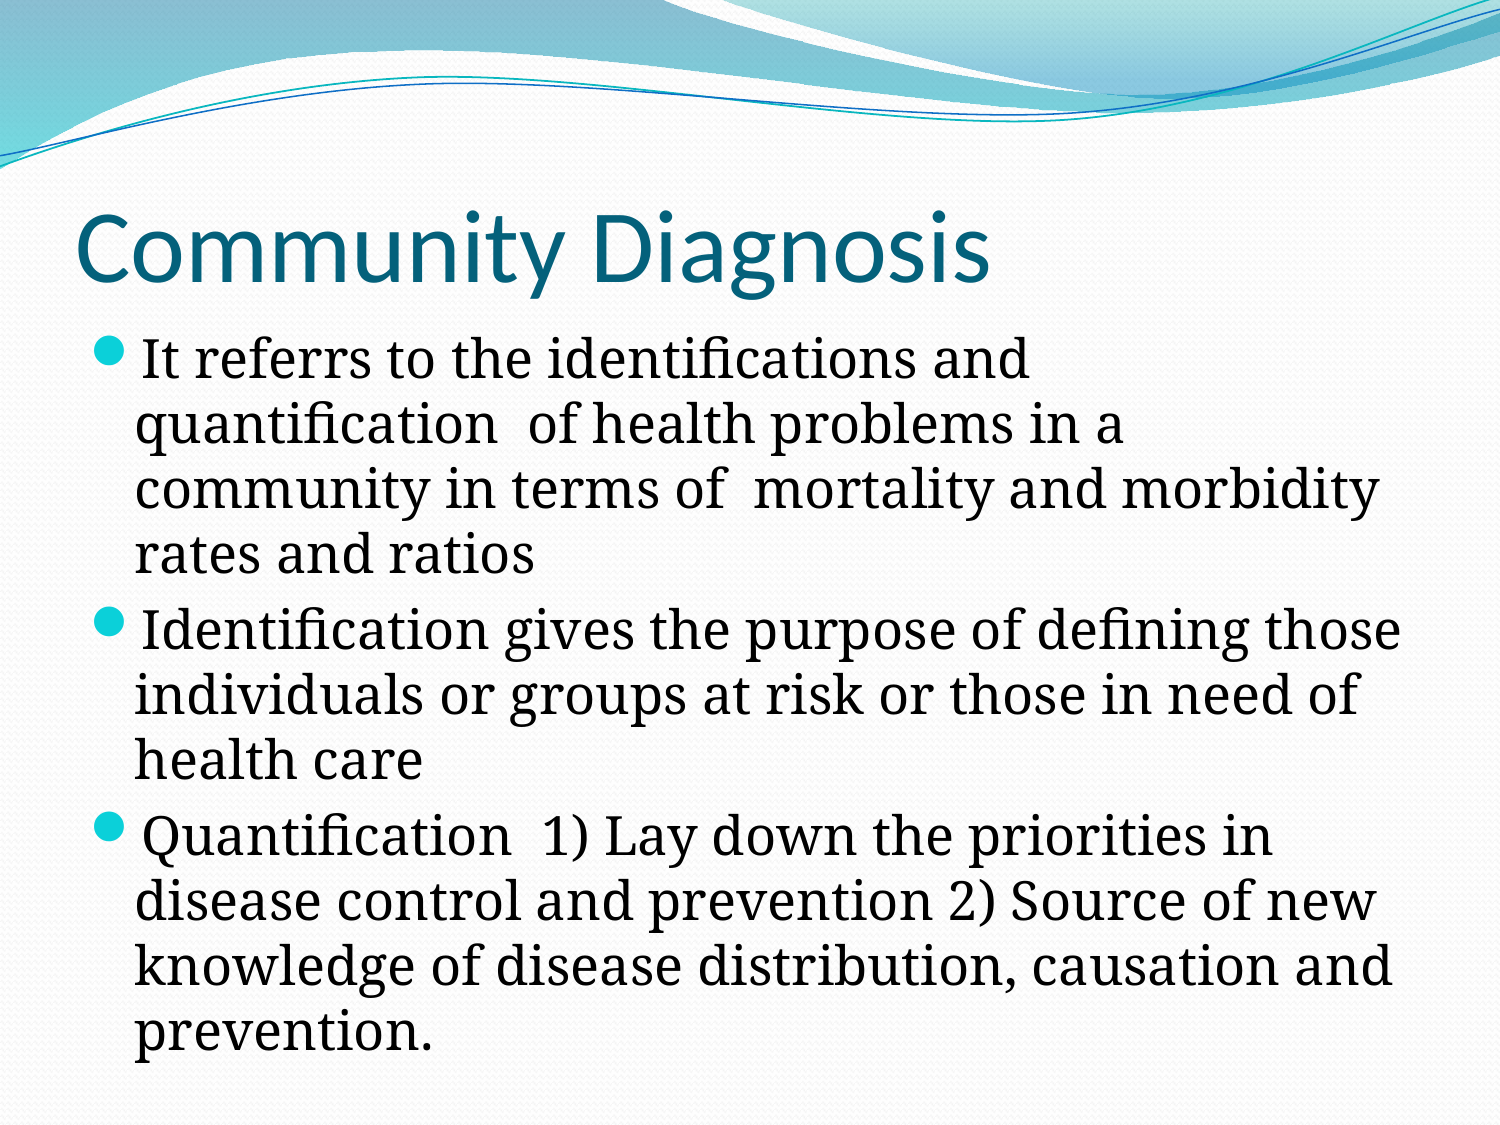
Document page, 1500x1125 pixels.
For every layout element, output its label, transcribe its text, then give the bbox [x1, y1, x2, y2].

title Community Diagnosis [75, 115, 1425, 303]
list It referrs to the identifications and quantification of health problems in a community in terms of mortality and morbidity rates and ratios Identification gives the purpose of defining those individuals or groups at risk or those in need of health care Quantification 1) Lay down the priorities in disease control and prevention 2) Source of new knowledge of disease distribution, causation and prevention. [75, 317, 1425, 1038]
